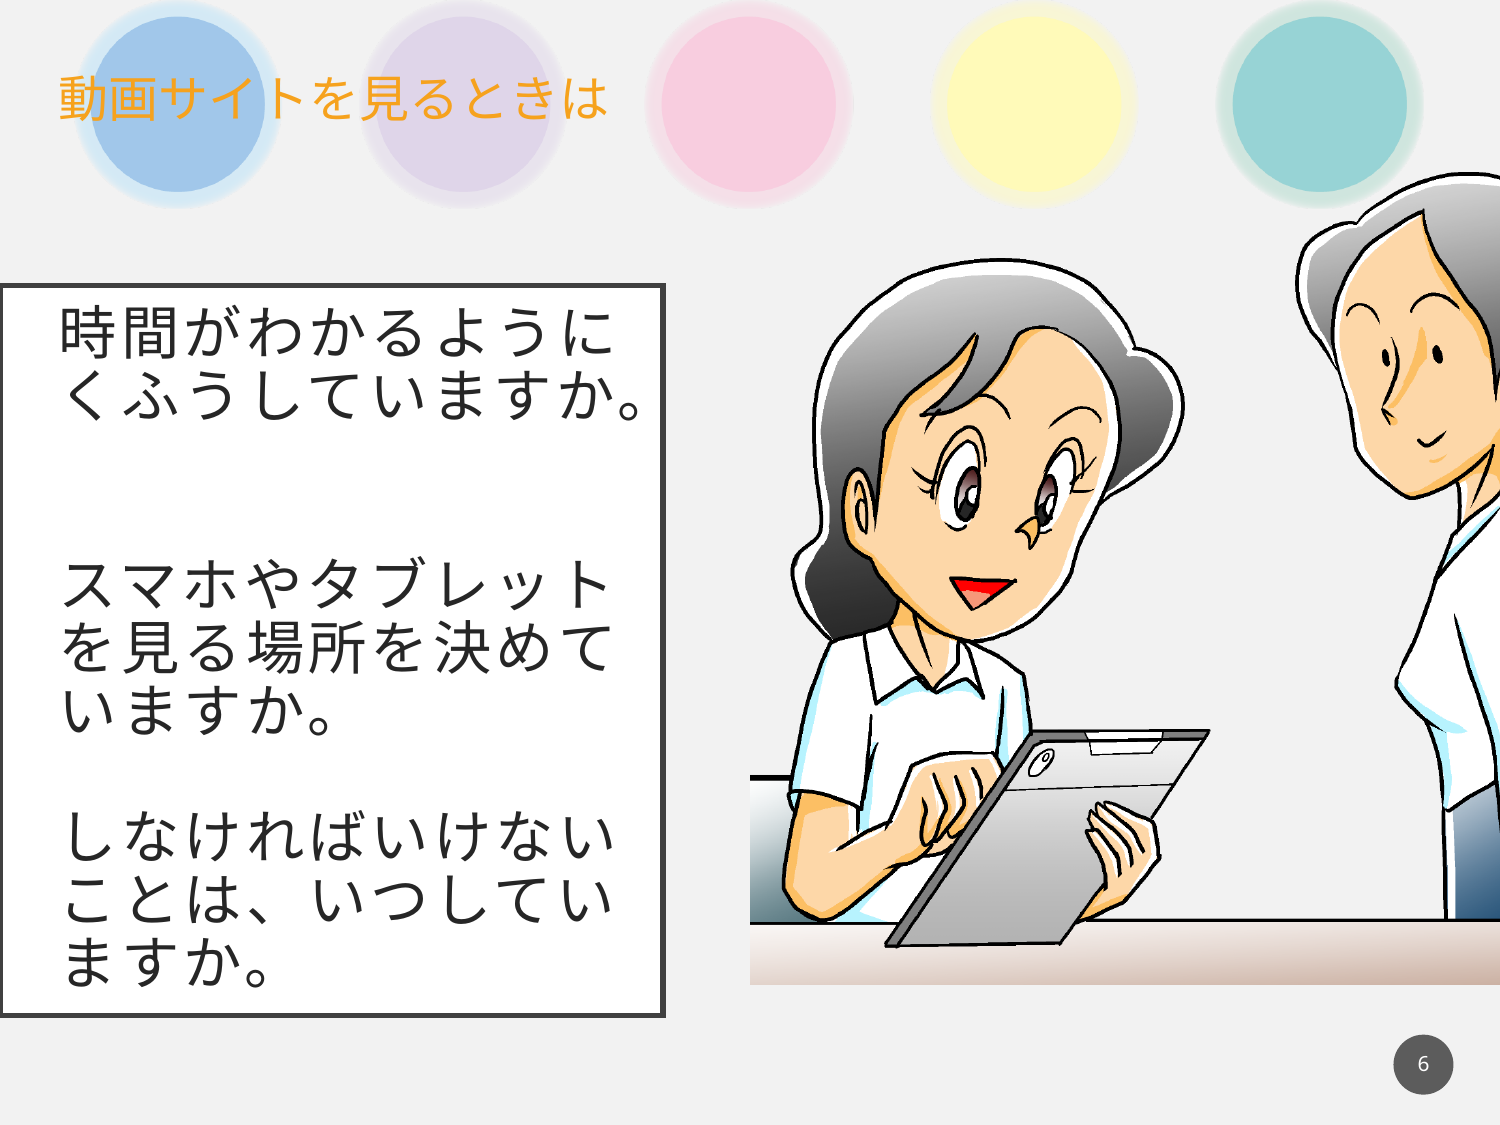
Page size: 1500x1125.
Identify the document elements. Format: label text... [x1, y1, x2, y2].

slide_number 6 [1393, 1034, 1454, 1095]
title 時間がわかるように くふうしていますか。 スマホやタブレットを見る場所を決めていますか。 しなければいけないことは、いつしていますか。 [0, 283, 666, 1018]
picture [73, 0, 1500, 985]
